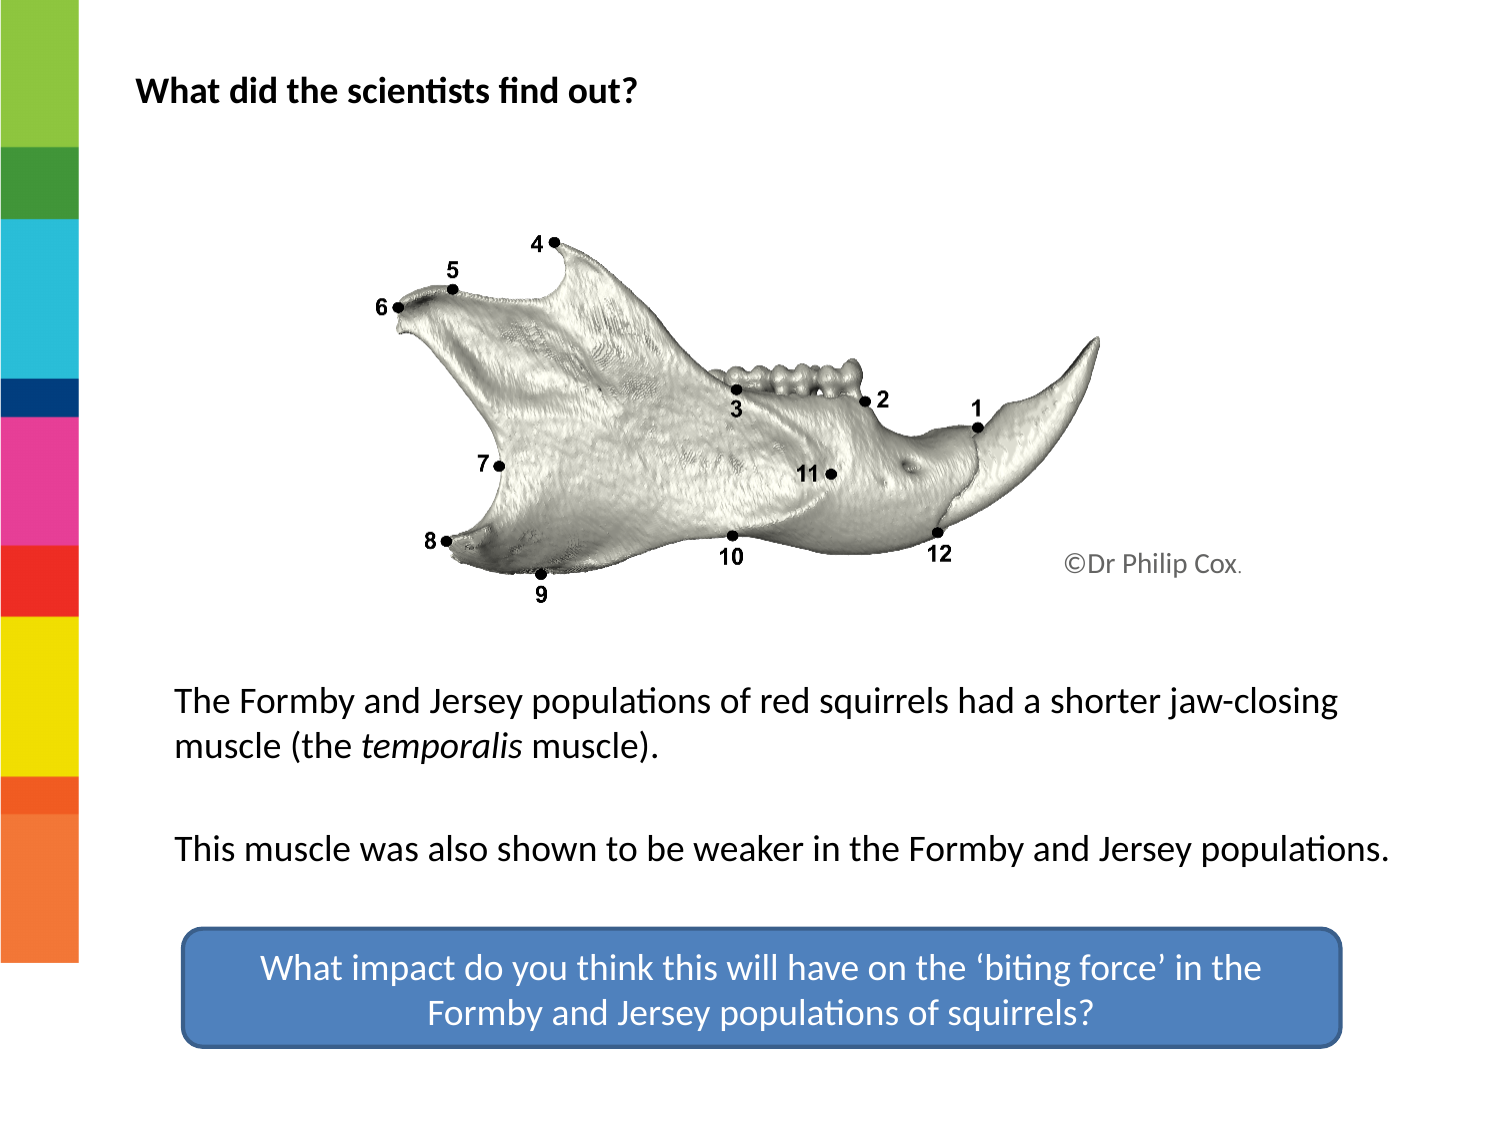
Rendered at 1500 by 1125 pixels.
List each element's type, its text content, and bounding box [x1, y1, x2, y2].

text_box What impact do you think this will have on the ‘biting force’ in the Formby and Jersey populations of squirrels? [180, 926, 1343, 1049]
text_box ©Dr Philip Cox. [1154, 537, 1500, 587]
text_box This muscle was also shown to be weaker in the Formby and Jersey populations. [159, 816, 1424, 876]
picture [1, 0, 78, 962]
text_box What did the scientists find out? [120, 58, 655, 119]
picture [349, 184, 1151, 628]
text_box The Formby and Jersey populations of red squirrels had a shorter jaw-closing muscle (the temporalis muscle). [159, 668, 1412, 774]
